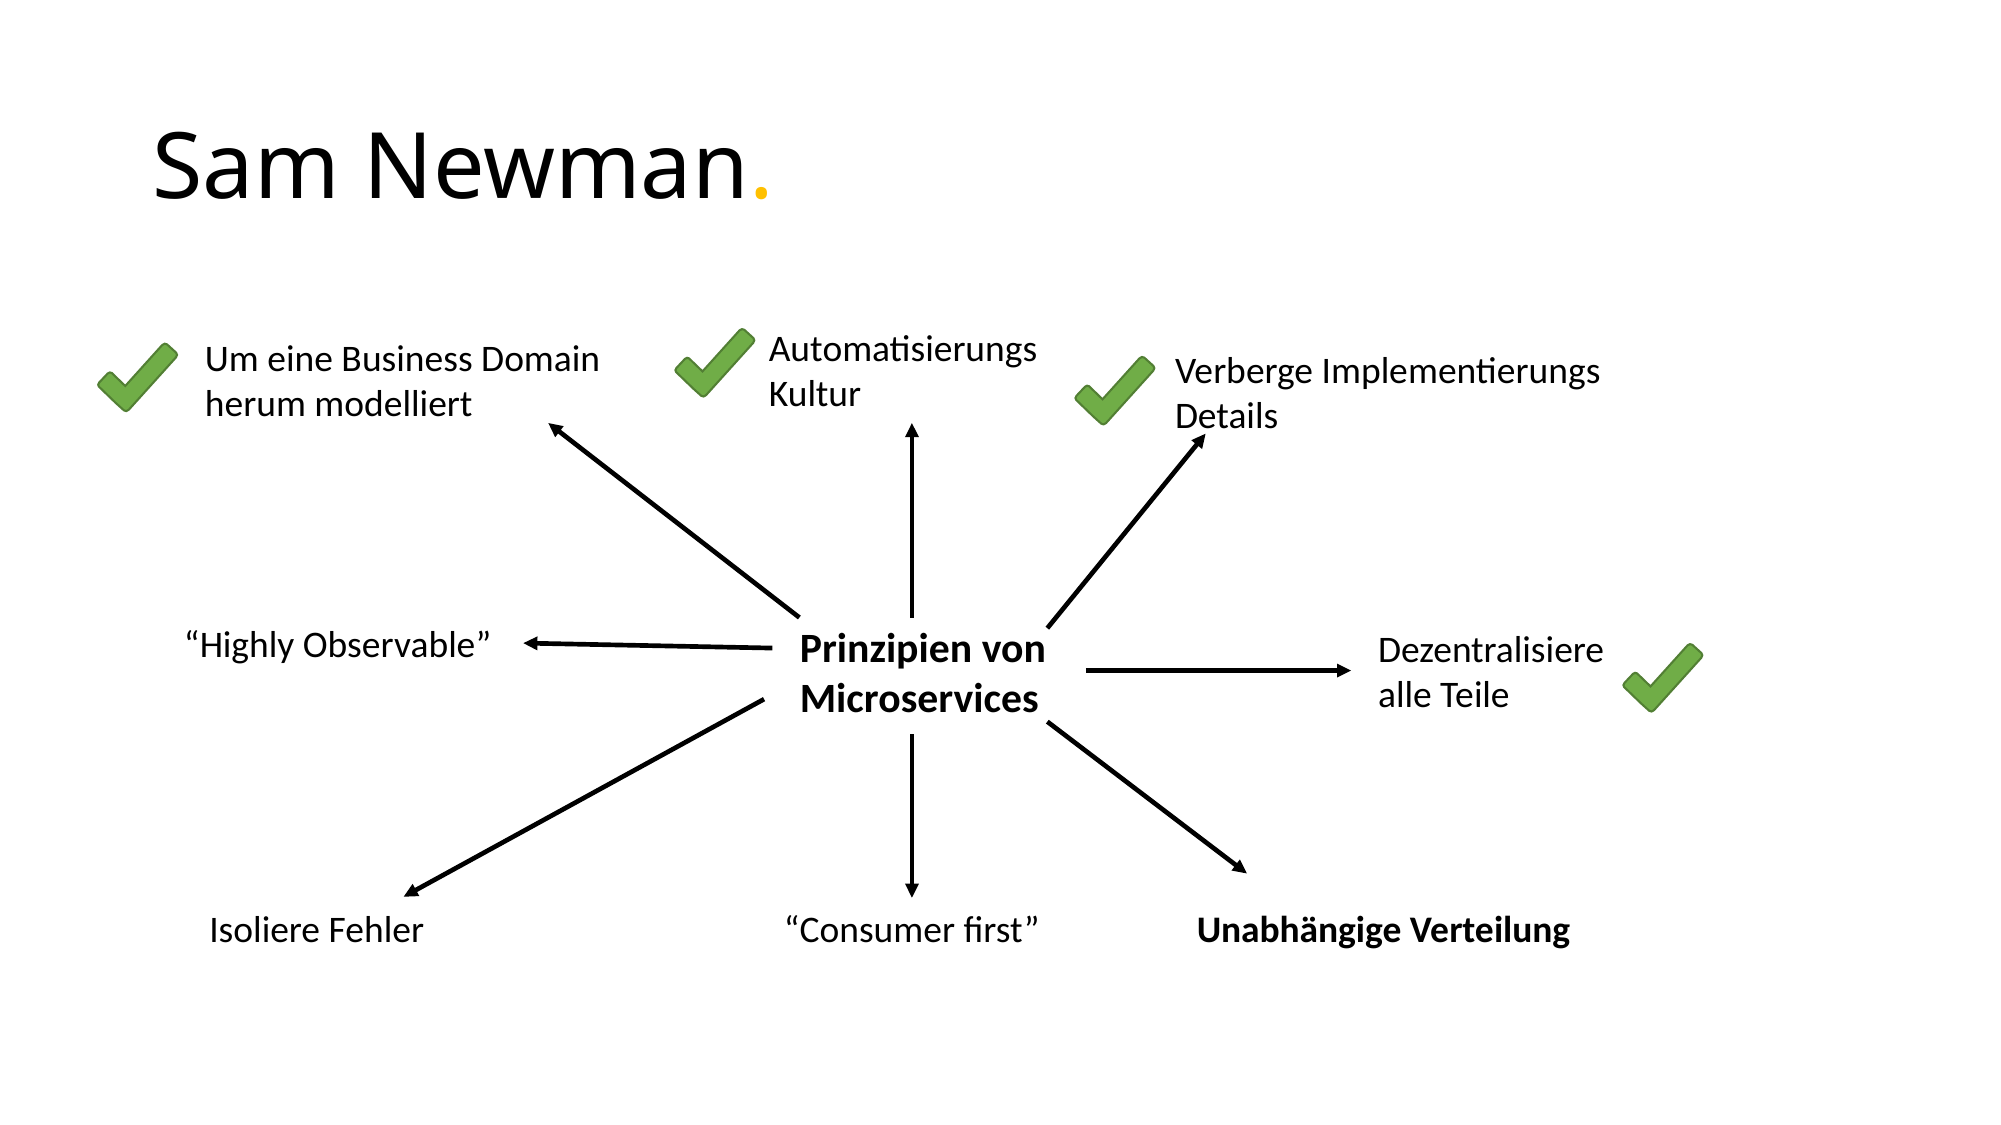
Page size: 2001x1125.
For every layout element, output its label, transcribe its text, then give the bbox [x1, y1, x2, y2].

text_box “Highly Observable” [169, 612, 507, 673]
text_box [1047, 721, 1247, 874]
text_box Unabhängige Verteilung [1182, 897, 1595, 958]
text_box Verberge Implementierungs Details [1160, 338, 1616, 444]
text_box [548, 423, 800, 618]
text_box “Consumer first” [769, 897, 1055, 958]
text_box [1074, 355, 1156, 426]
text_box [523, 643, 773, 648]
text_box Automatisierungs Kultur [753, 317, 1053, 422]
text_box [403, 699, 764, 897]
title Sam Newman. [137, 59, 1863, 278]
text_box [1047, 433, 1206, 629]
text_box Isoliere Fehler [194, 897, 440, 958]
text_box [97, 342, 179, 413]
text_box [674, 328, 756, 398]
text_box [1622, 643, 1704, 713]
text_box Dezentralisiere alle Teile [1363, 617, 1628, 723]
text_box Um eine Business Domain herum modelliert [190, 326, 625, 432]
text_box Prinzipien von Microservices [785, 613, 1071, 729]
